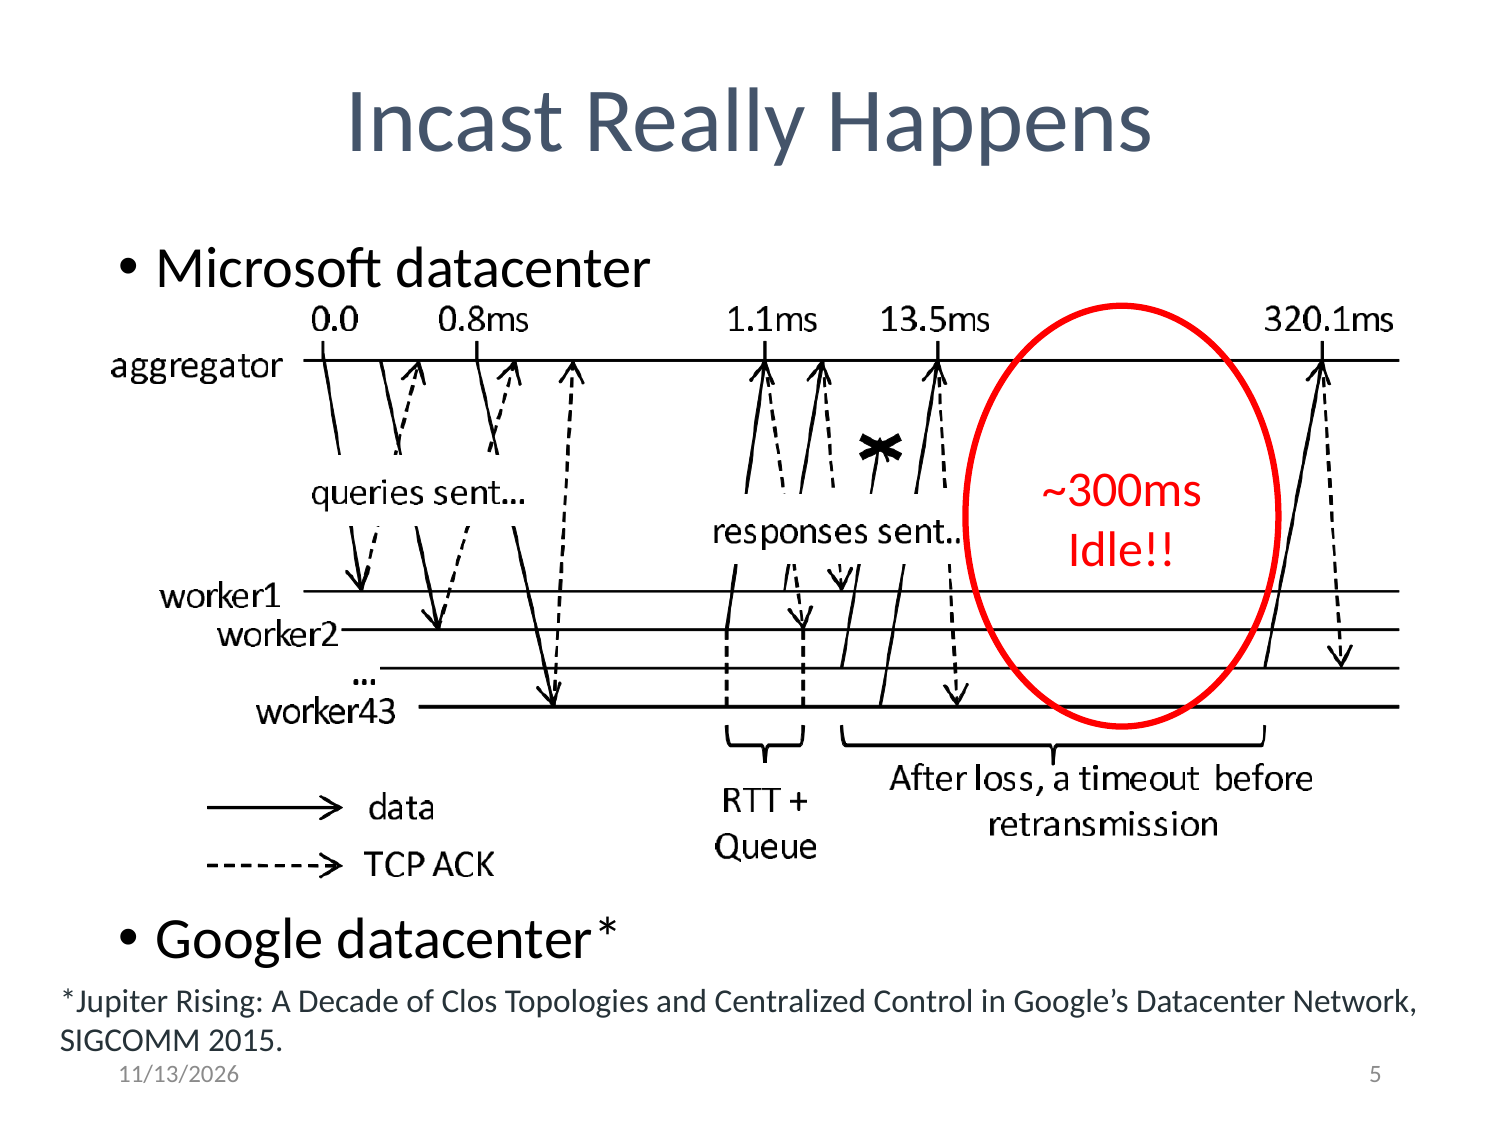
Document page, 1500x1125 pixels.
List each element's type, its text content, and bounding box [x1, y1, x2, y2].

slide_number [103, 1066, 441, 1103]
list Microsoft datacenter Google datacenter* [103, 891, 1397, 971]
list Microsoft datacenter Google datacenter* [103, 230, 1397, 298]
picture [103, 298, 1412, 891]
slide_number 5 [1059, 1066, 1397, 1103]
text_box *Jupiter Rising: A Decade of Clos Topologies and Centralized Control in Google’s Datacenter Network, SIGCOMM 2015. [45, 971, 1470, 1066]
title Incast Really Happens [103, 12, 1397, 230]
